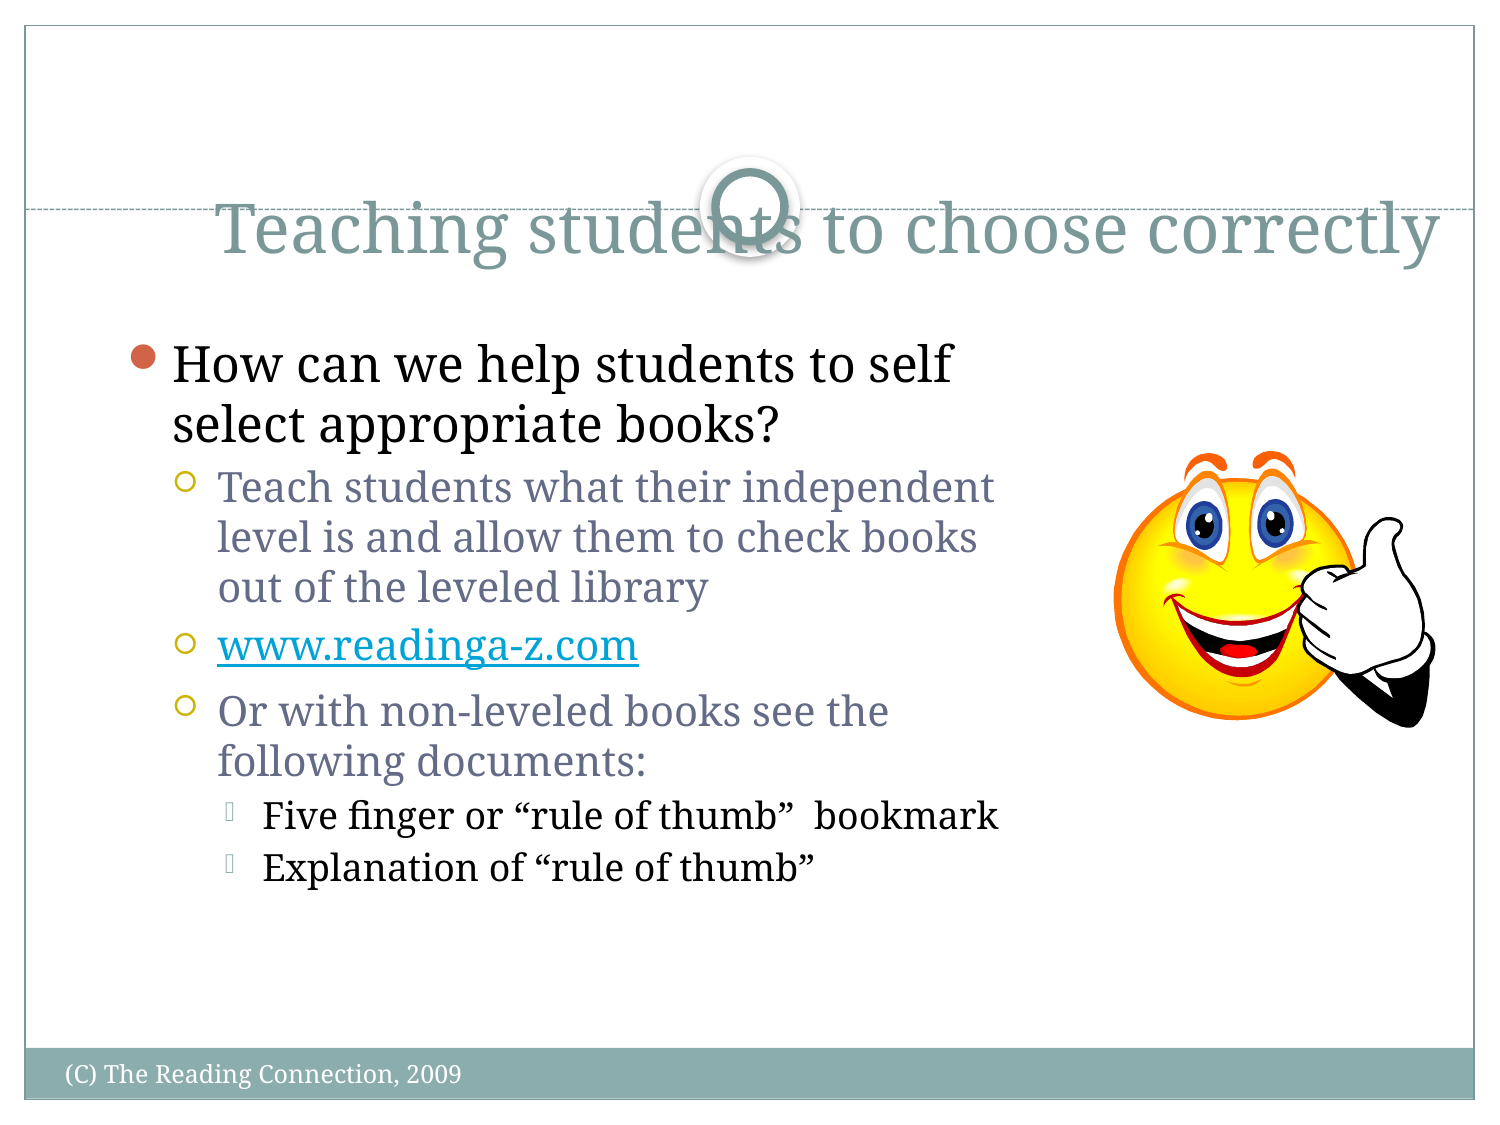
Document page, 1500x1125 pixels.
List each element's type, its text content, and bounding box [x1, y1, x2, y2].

title Teaching students to choose correctly [188, 35, 1468, 275]
list How can we help students to self select appropriate books? Teach students what their independent level is and allow them to check books out of the leveled library www.readinga-z.com Or with non-leveled books see the following documents: Five finger or “rule of thumb” bookmark Explanation of “rule of thumb” [112, 324, 1031, 1000]
footer (C) The Reading Connection, 2009 [50, 1051, 638, 1112]
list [1112, 449, 1437, 729]
